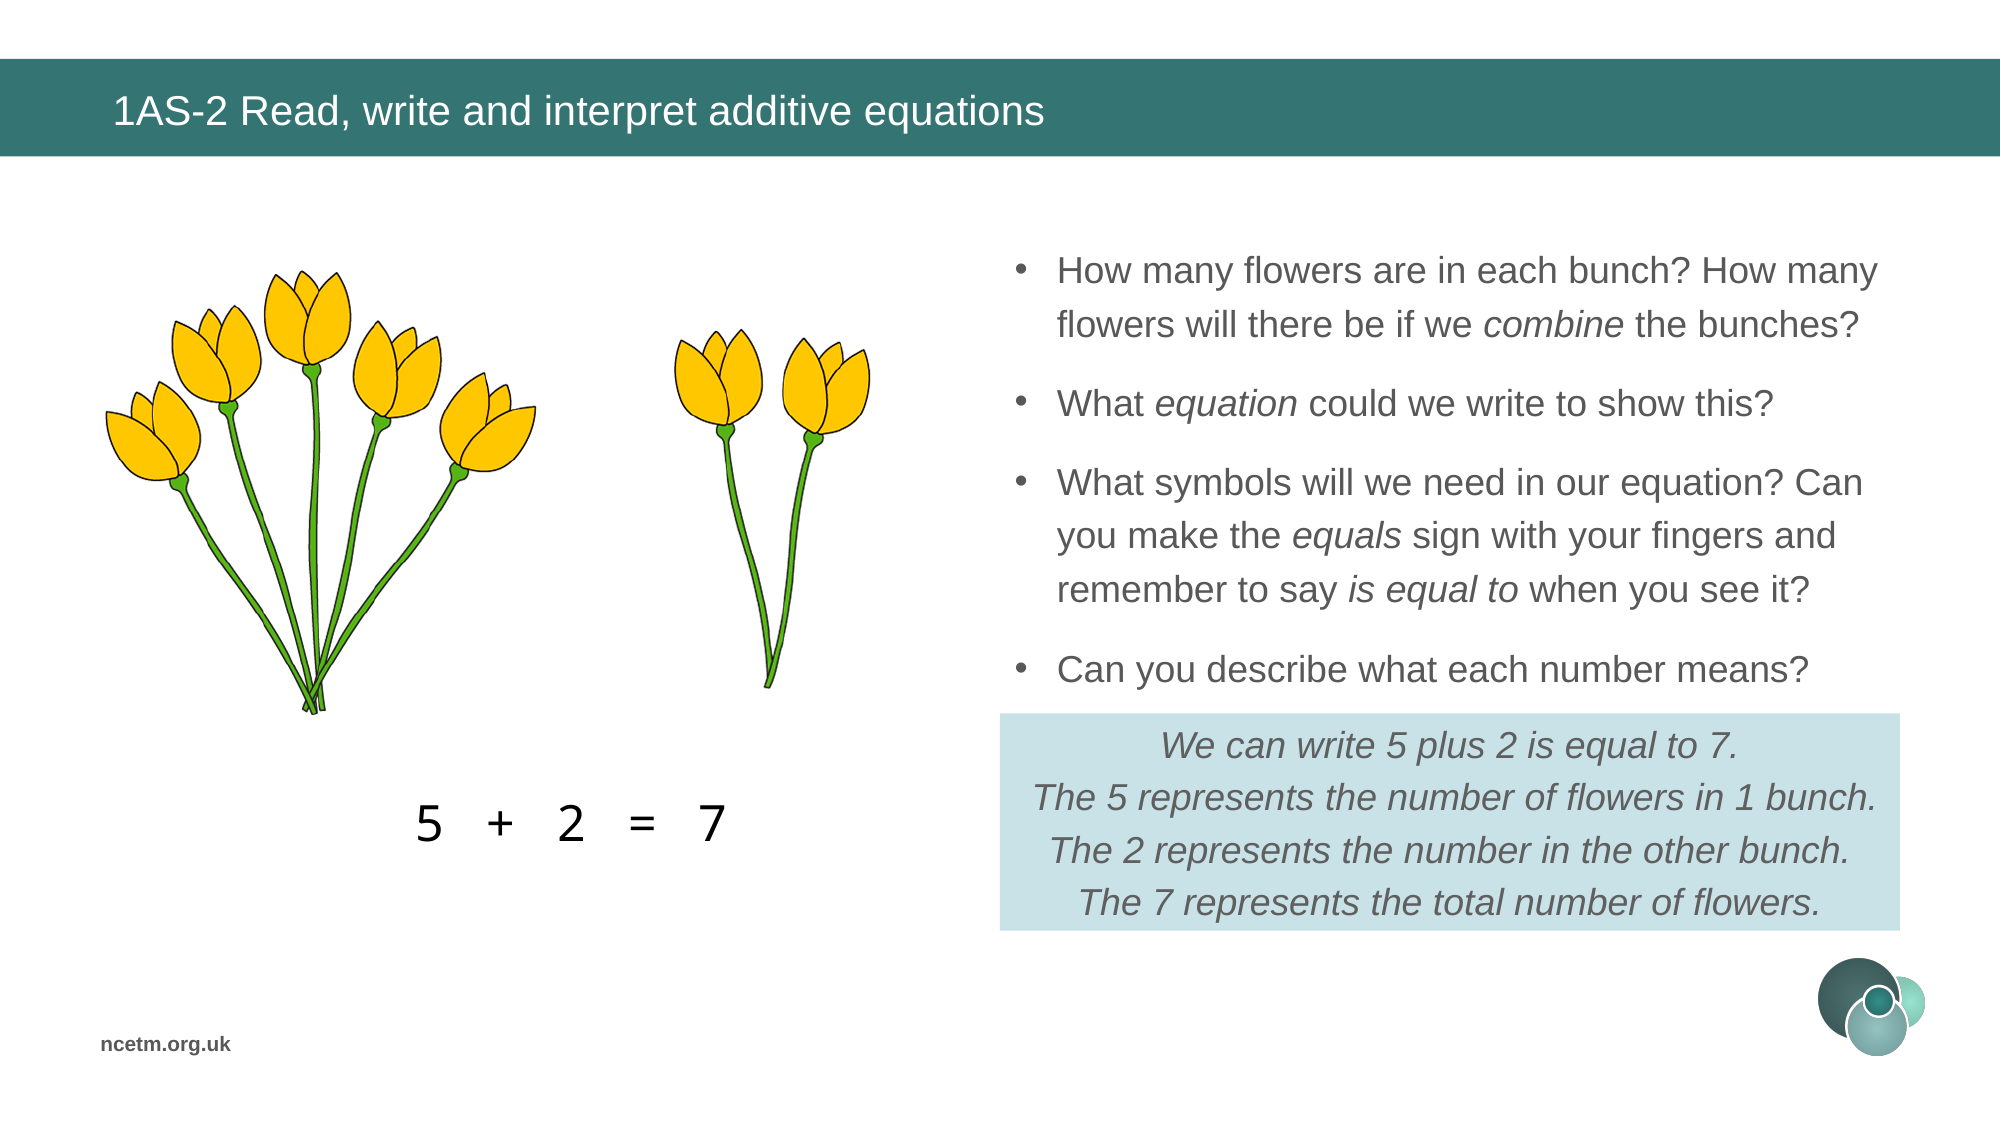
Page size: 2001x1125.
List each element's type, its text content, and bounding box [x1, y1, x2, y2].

text_box 5 [370, 783, 441, 859]
picture [97, 256, 541, 719]
text_box 2 [560, 783, 606, 859]
title 1AS-2 Read, write and interpret additive equations [97, 76, 1945, 147]
text_box = [606, 783, 677, 859]
text_box We can write 5 plus 2 is equal to 7. The 5 represents the number of flowers in 1 bunch. The 2 represents the number in the other bunch. The 7 represents the total number of flowers. [999, 713, 1900, 931]
picture [670, 276, 898, 740]
text_box How many flowers are in each bunch? How many flowers will there be if we combine the bunches? What equation could we write to show this? What symbols will we need in our equation? Can you make the equals sign with your fingers and remember to say is equal to when you see it? Can you describe what each number means? [999, 229, 1900, 713]
text_box 7 [677, 783, 749, 859]
text_box + [441, 783, 560, 859]
picture [1818, 958, 1925, 1056]
